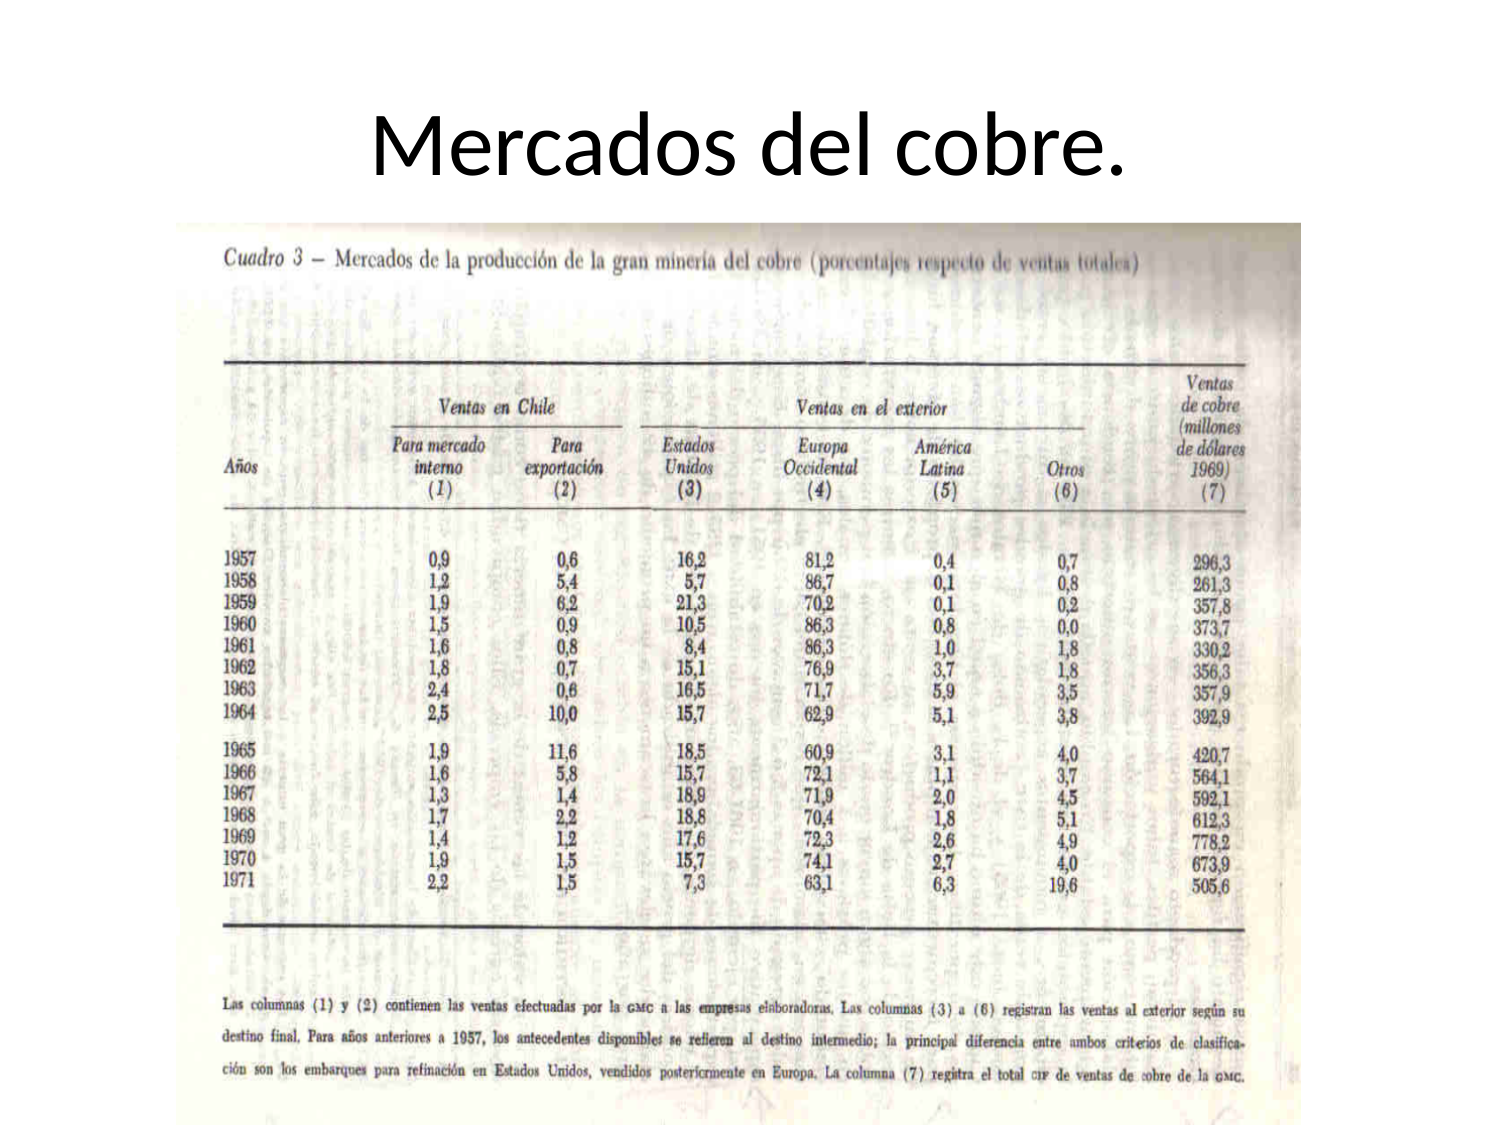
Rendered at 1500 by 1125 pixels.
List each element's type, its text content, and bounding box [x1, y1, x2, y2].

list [286, 110, 1190, 1125]
picture [1190, 223, 1300, 1124]
title Mercados del cobre. [75, 45, 1425, 233]
picture [177, 223, 286, 1124]
